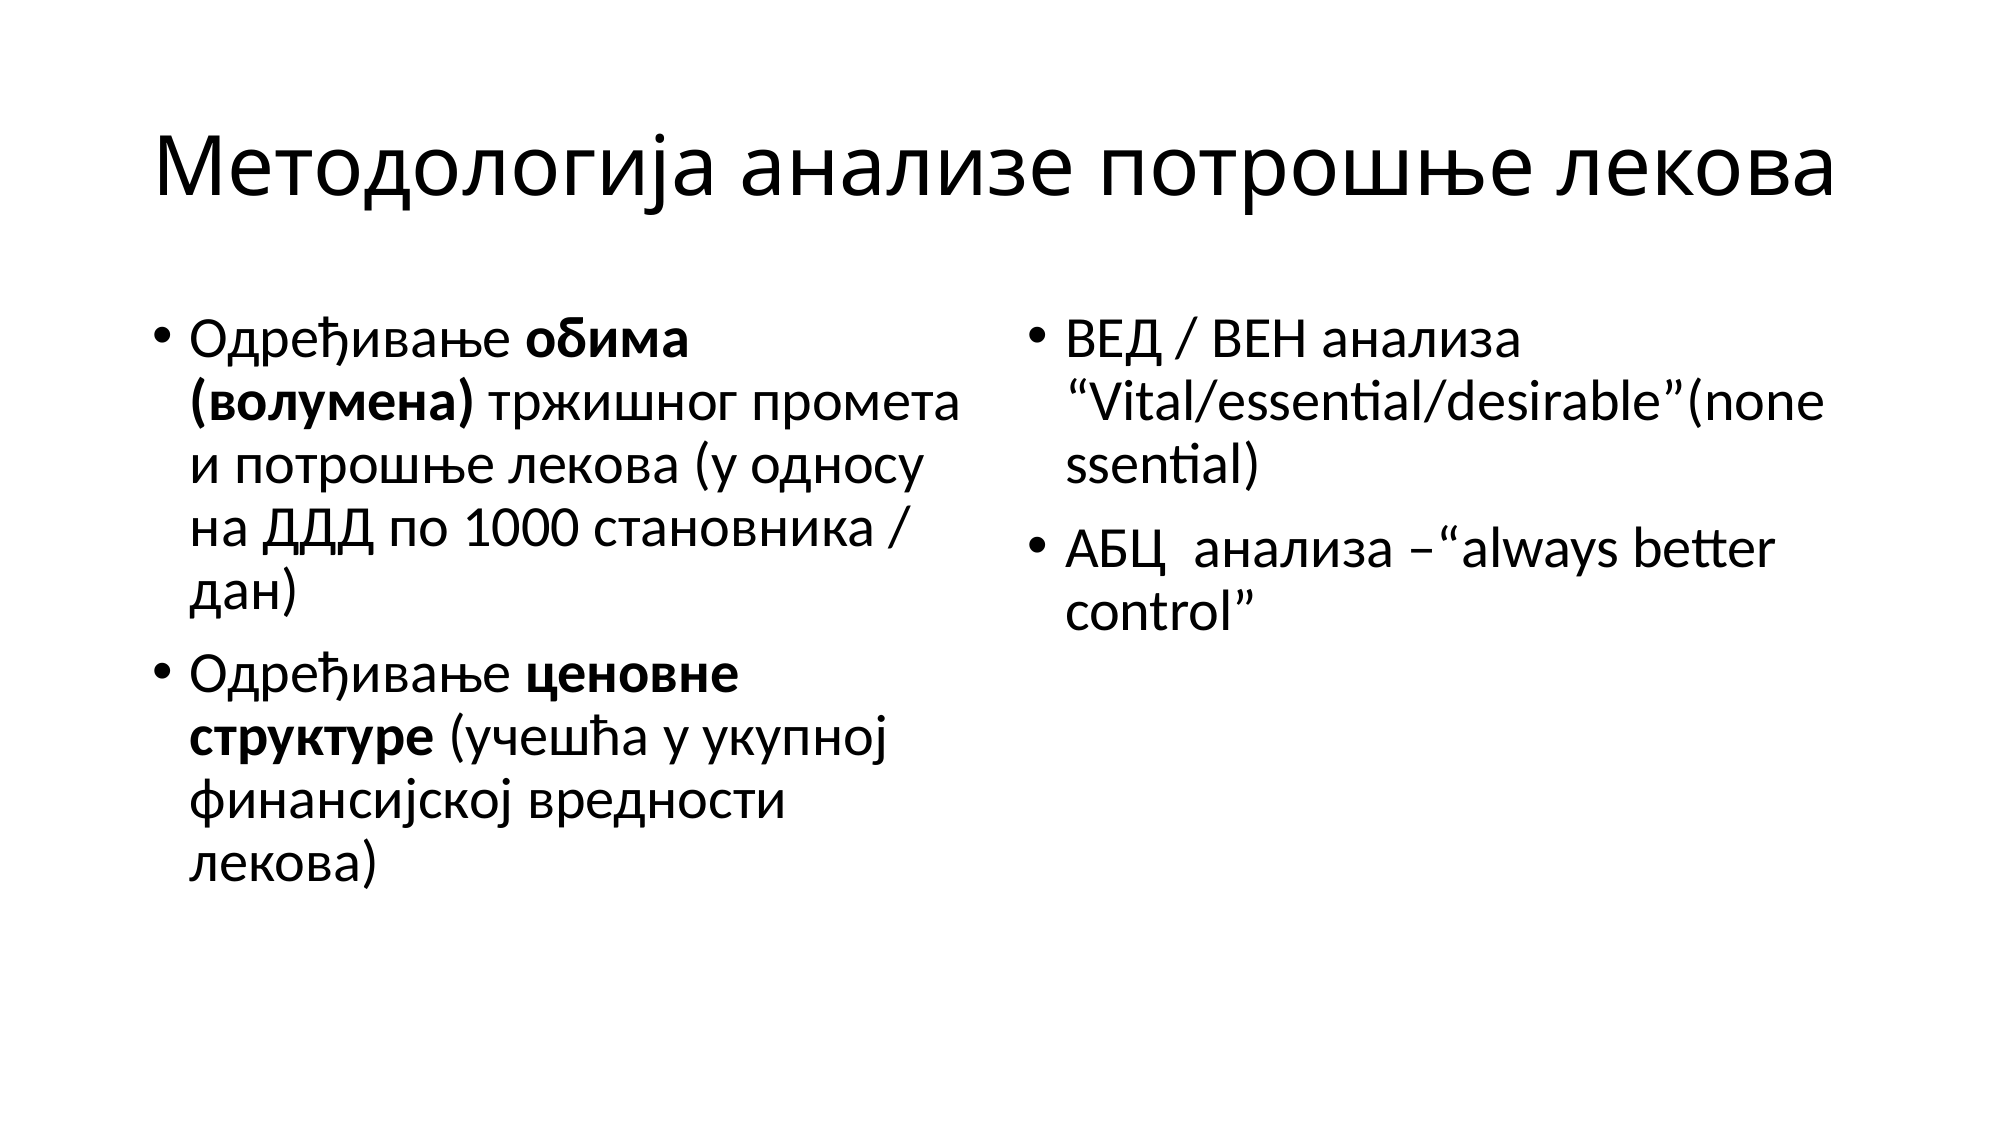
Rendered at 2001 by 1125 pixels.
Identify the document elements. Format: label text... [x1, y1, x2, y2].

list ВЕД / ВЕН анализа “Vital/essential/desirable”(nonessential) АБЦ анализа –“always better control” [1012, 299, 1863, 1014]
list Одређивање обима (волумена) тржишног промета и потрошње лекова (у односу на ДДД по 1000 становника / дан) Одређивање ценовне структуре (учешћа у укупној финансијској вредности лекова) [137, 299, 988, 1014]
title Методологија анализе потрошње лекова [137, 59, 1863, 278]
